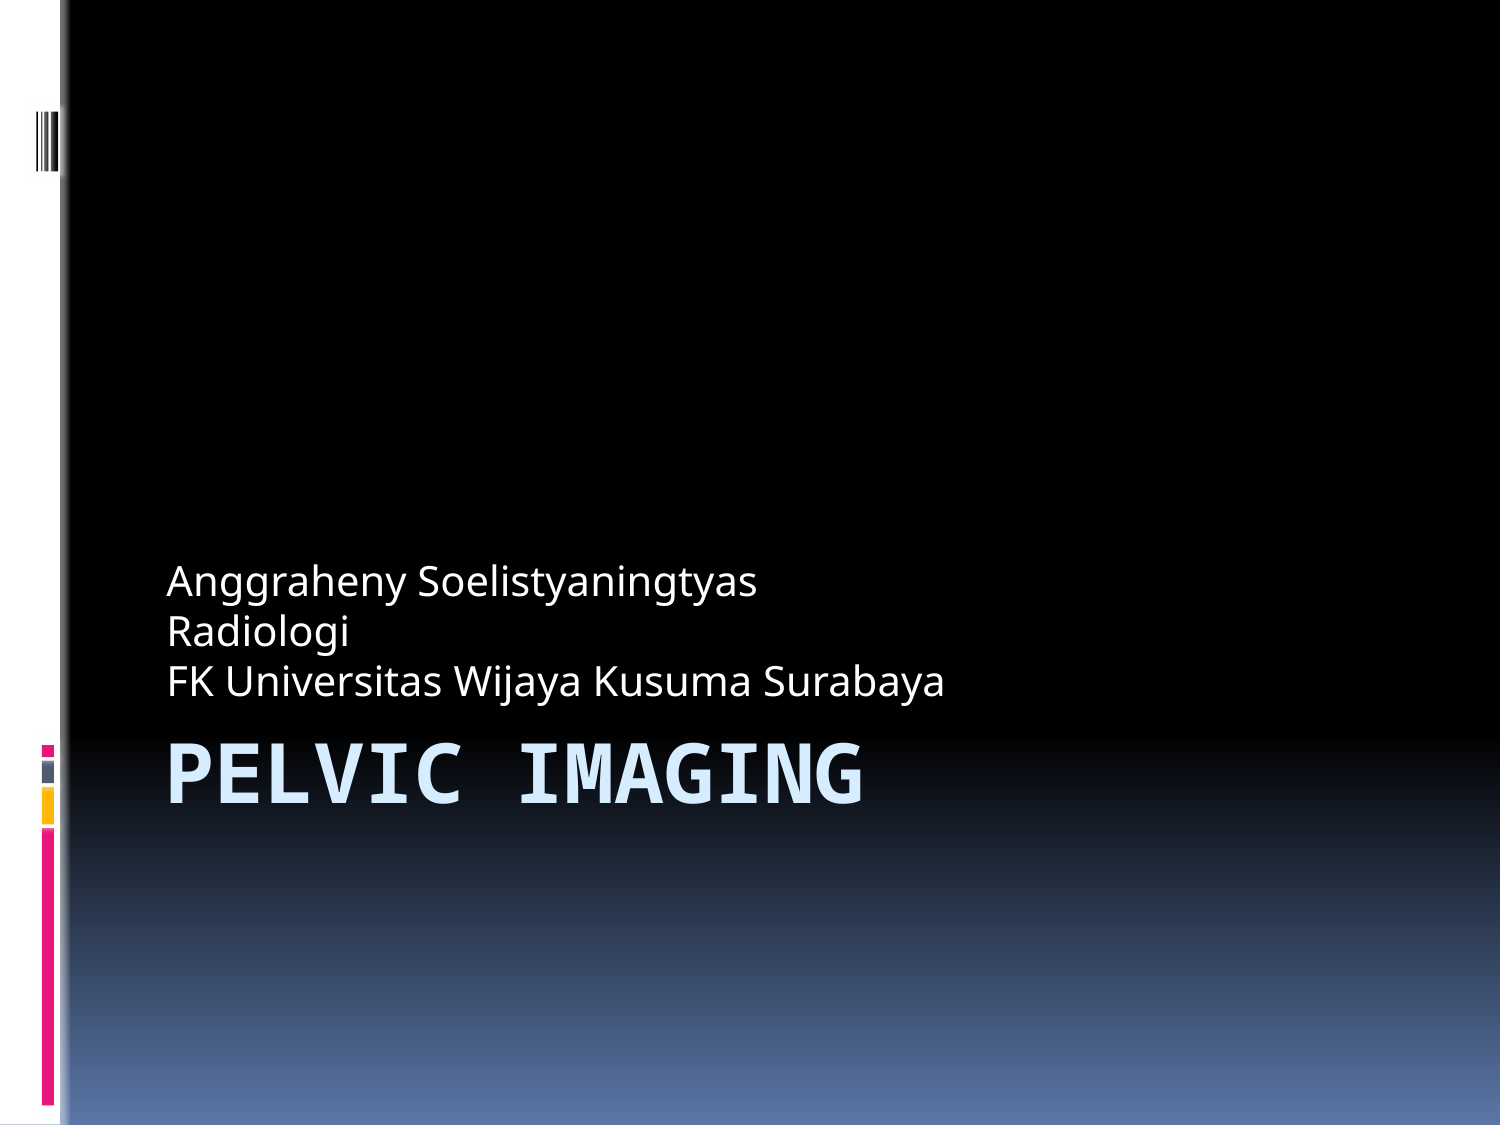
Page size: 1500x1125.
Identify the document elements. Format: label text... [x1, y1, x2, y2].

subtitle Anggraheny Soelistyaningtyas Radiologi FK Universitas Wijaya Kusuma Surabaya [150, 464, 1425, 713]
title Pelvic Imaging [150, 713, 1425, 1037]
